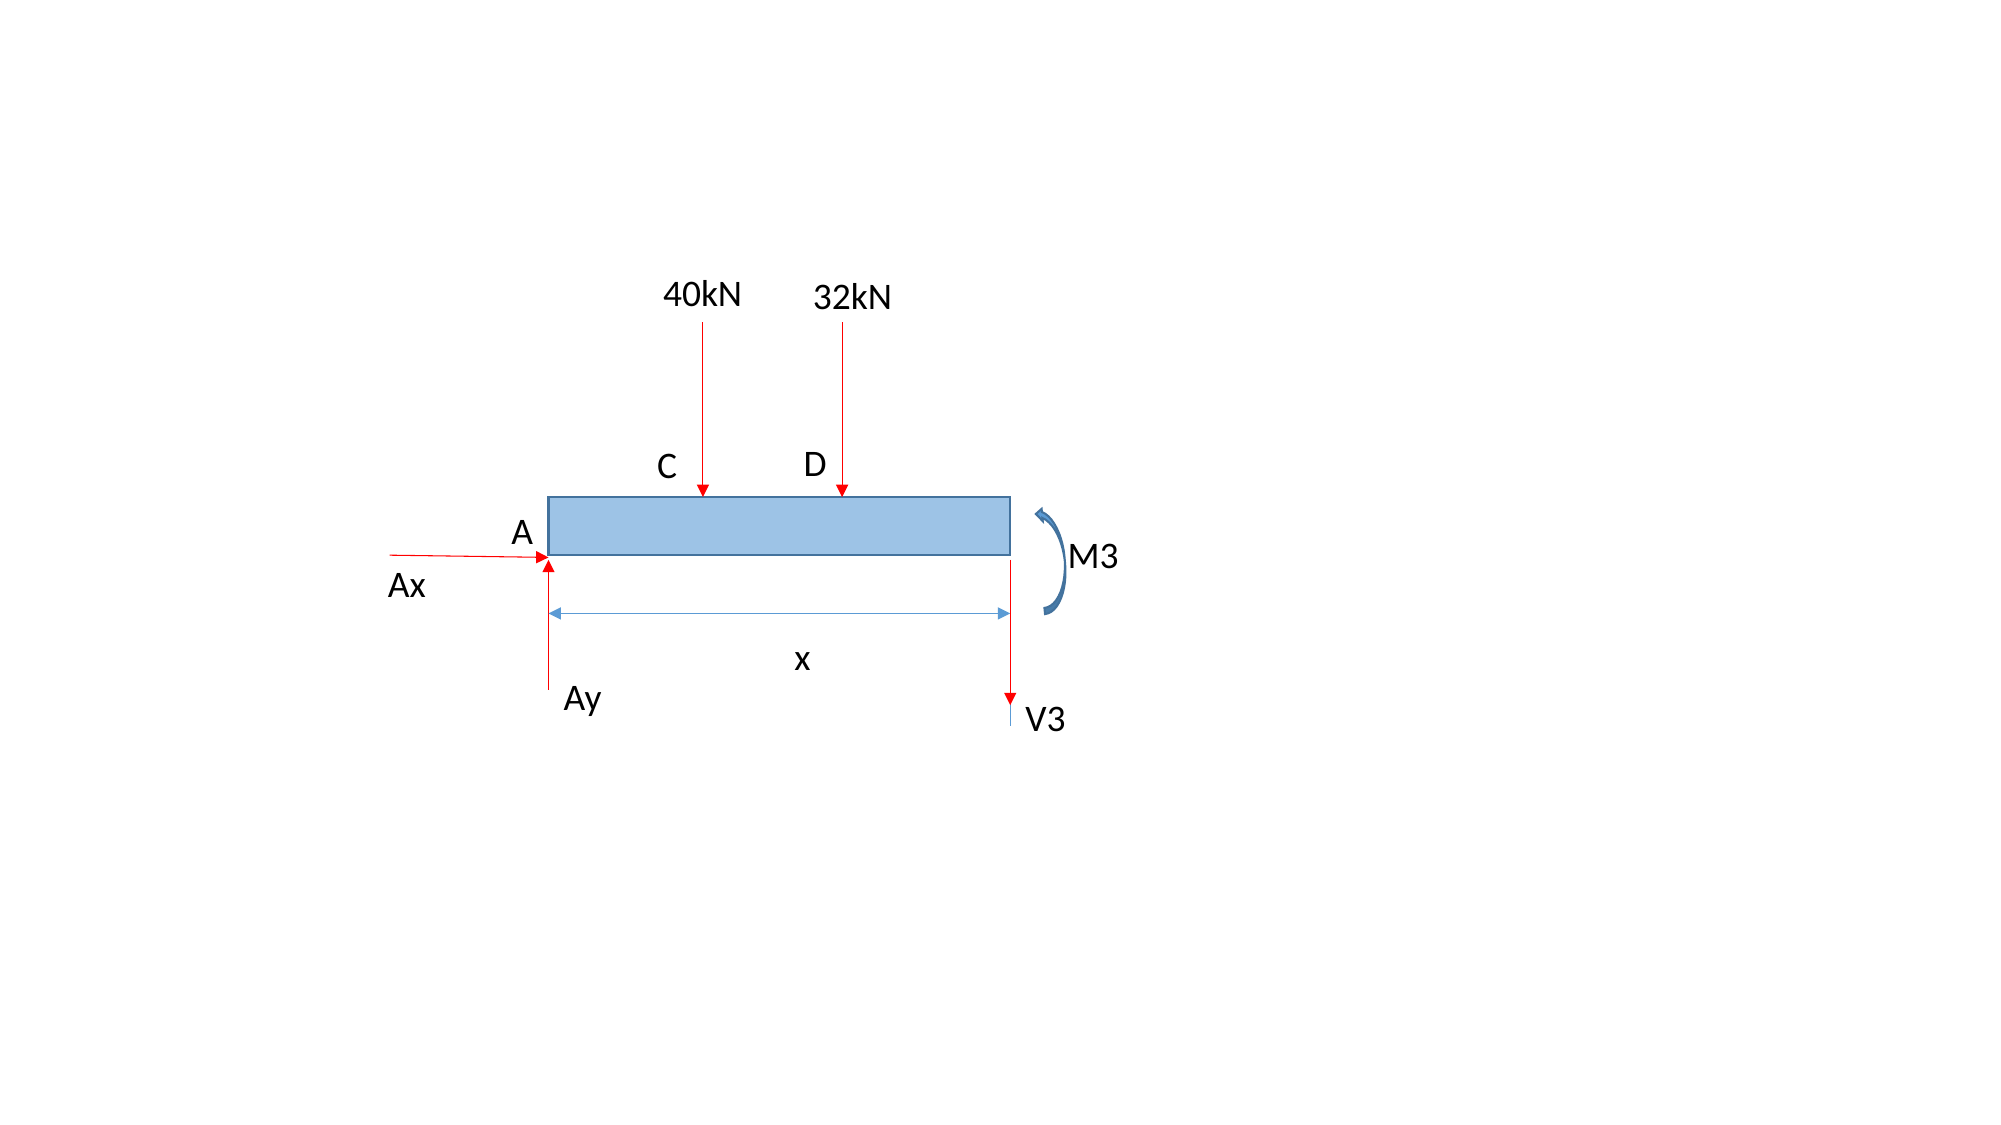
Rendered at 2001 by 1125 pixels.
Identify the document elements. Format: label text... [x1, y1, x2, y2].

text_box 32kN [798, 265, 908, 325]
text_box V3 [1010, 686, 1081, 746]
text_box [547, 496, 1011, 556]
text_box A [496, 499, 549, 555]
text_box 40kN [648, 261, 758, 322]
text_box x [779, 625, 826, 686]
text_box [1034, 506, 1056, 528]
text_box [1043, 584, 1066, 616]
text_box M3 [1052, 523, 1134, 584]
text_box Ay [548, 665, 617, 726]
text_box C [642, 434, 693, 494]
text_box Ax [373, 552, 441, 613]
text_box D [788, 431, 842, 492]
